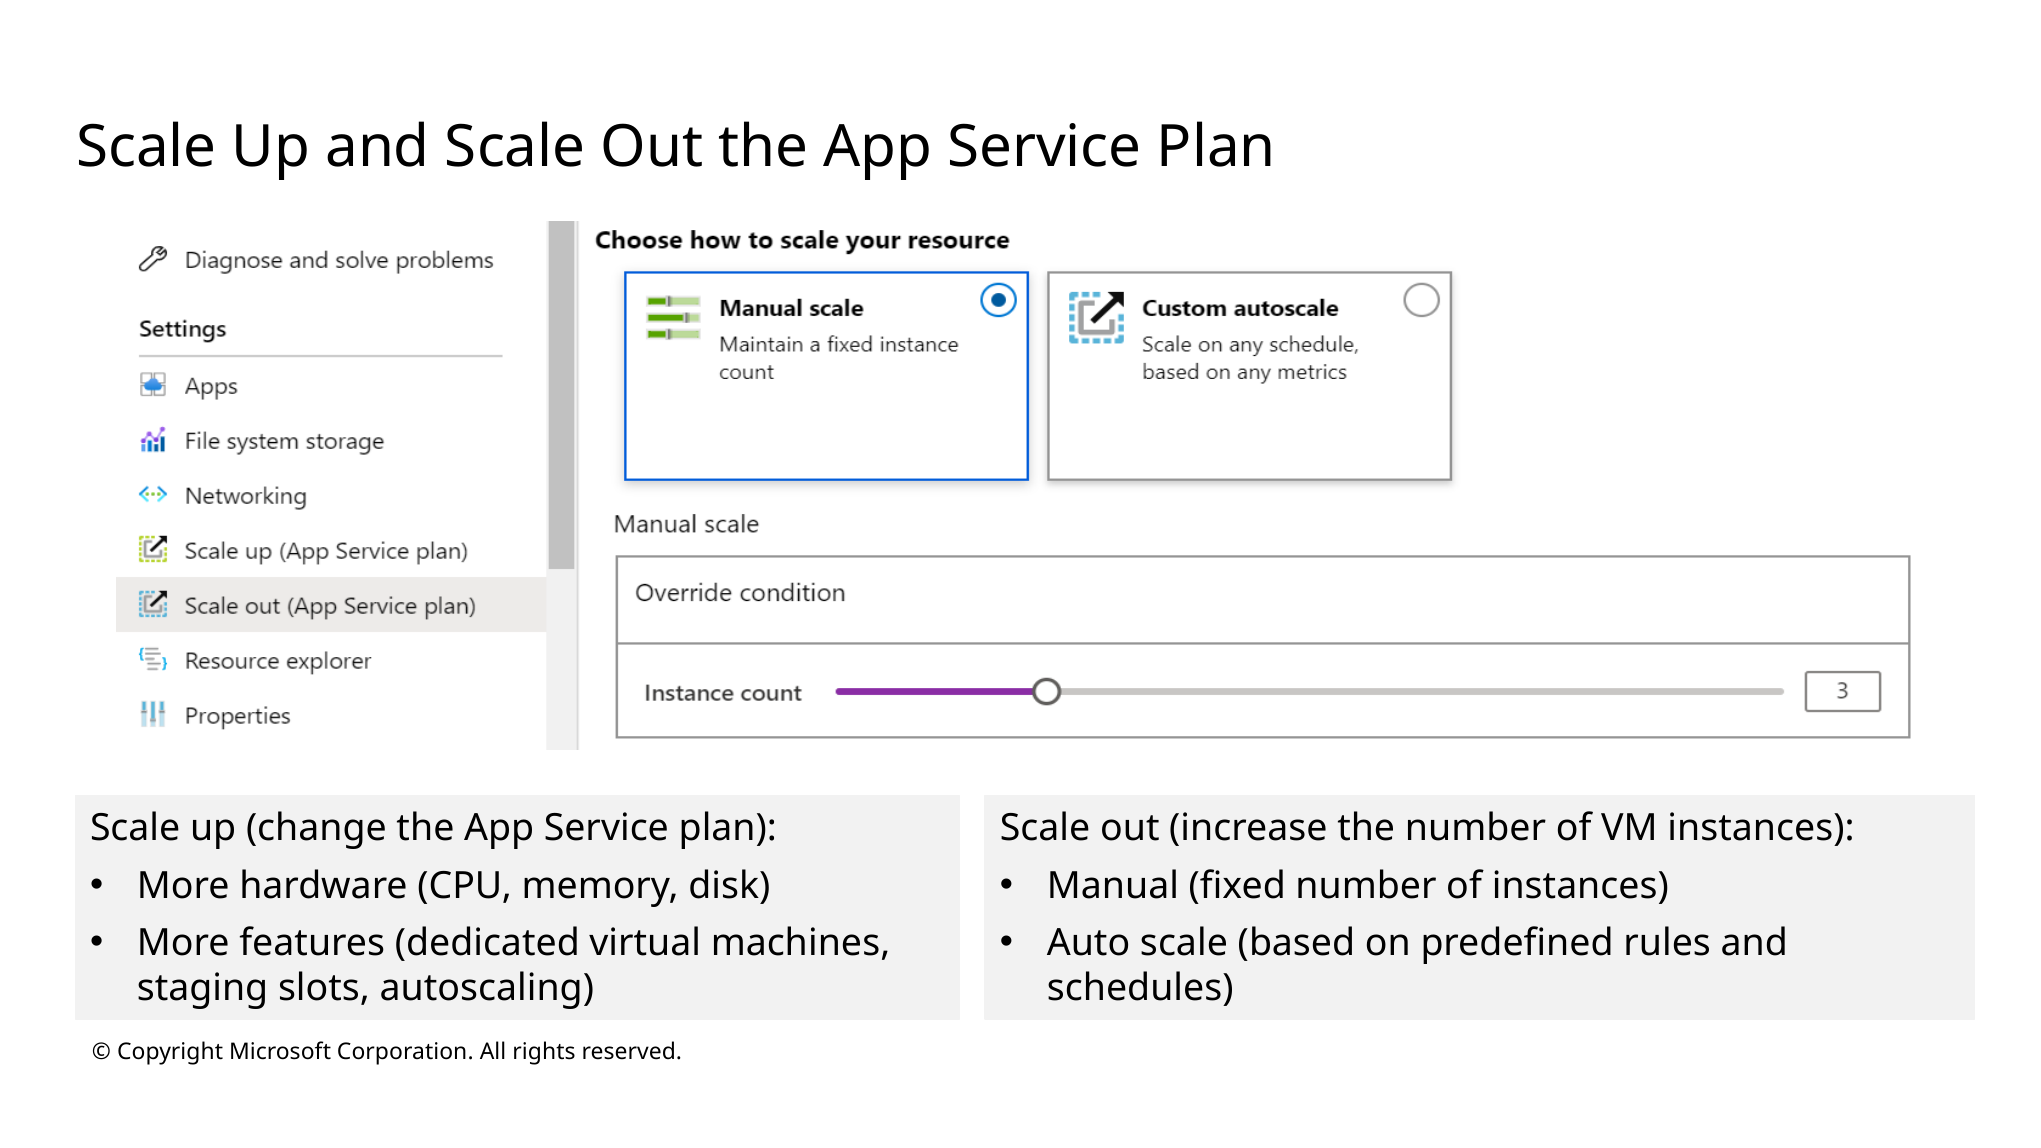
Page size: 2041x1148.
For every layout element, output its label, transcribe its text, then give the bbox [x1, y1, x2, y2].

text_box Scale up (change the App Service plan): More hardware (CPU, memory, disk) More features (dedicated virtual machines, staging slots, autoscaling) [75, 795, 960, 1019]
picture [116, 221, 1924, 751]
text_box Scale out (increase the number of VM instances): Manual (fixed number of instances) Auto scale (based on predefined rules and schedules) [984, 795, 1975, 1019]
title Scale Up and Scale Out the App Service Plan [76, 93, 1968, 230]
